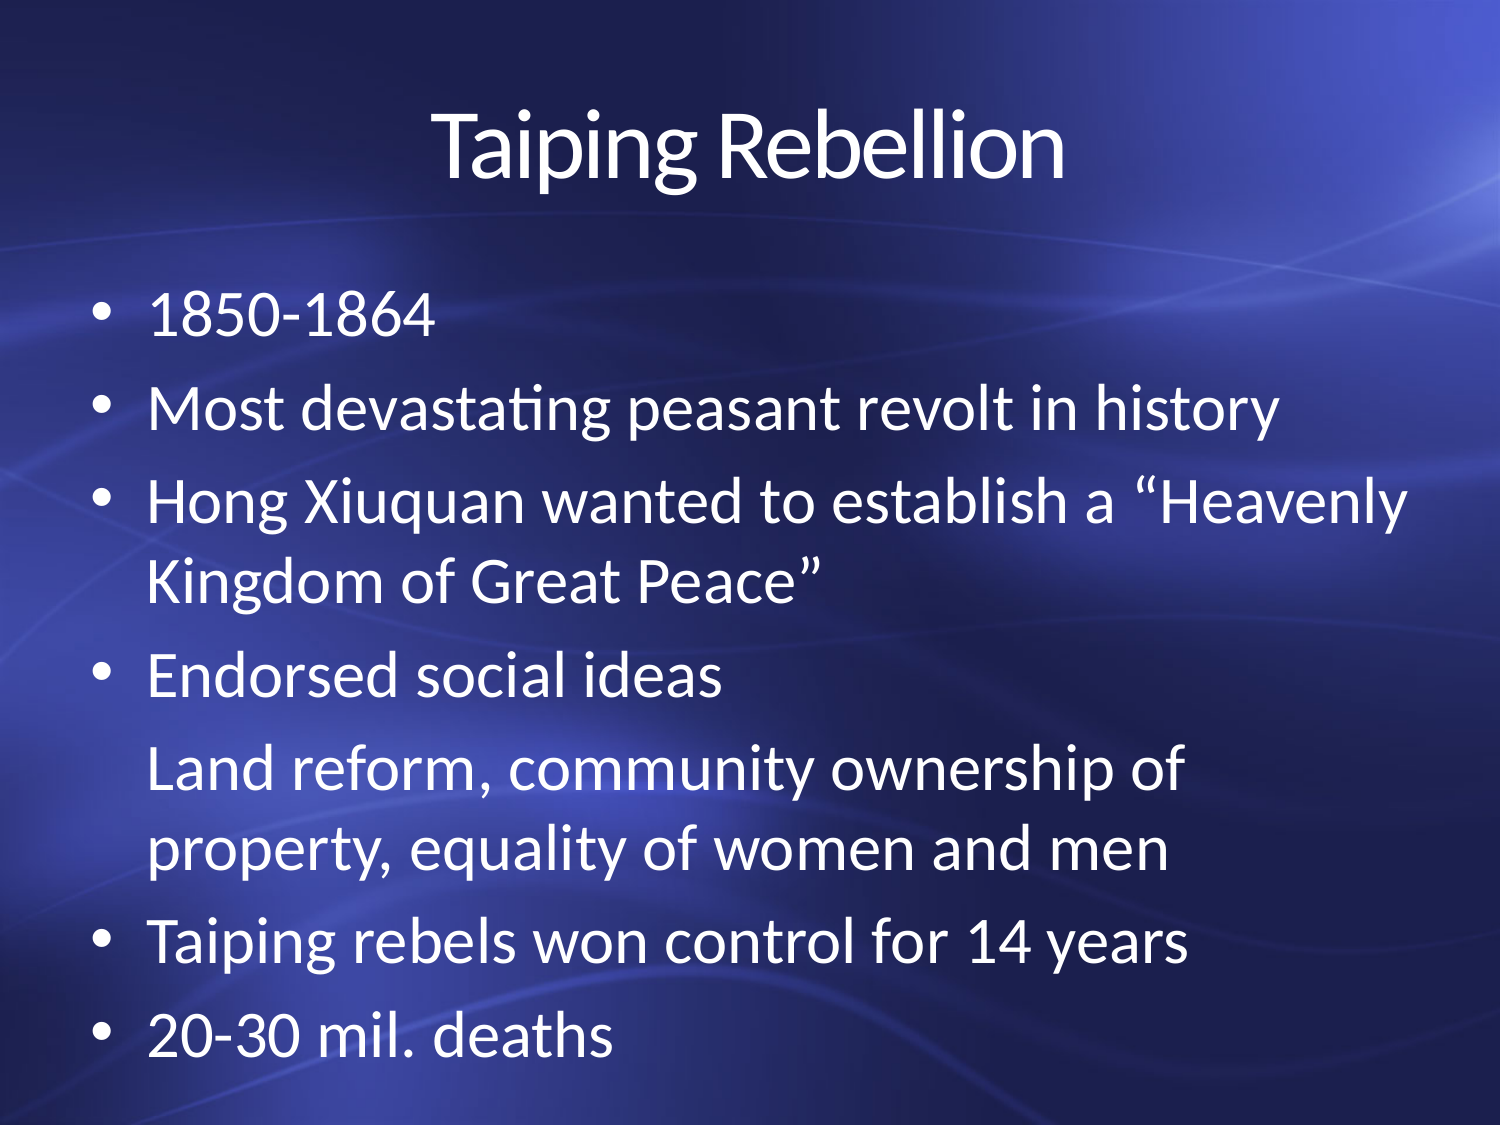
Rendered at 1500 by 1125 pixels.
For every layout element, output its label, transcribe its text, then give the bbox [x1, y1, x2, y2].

list 1850-1864 Most devastating peasant revolt in history Hong Xiuquan wanted to establish a “Heavenly Kingdom of Great Peace” Endorsed social ideas Land reform, community ownership of property, equality of women and men Taiping rebels won control for 14 years 20-30 mil. deaths [75, 262, 1425, 1088]
picture [0, 0, 1500, 1125]
title Taiping Rebellion [75, 45, 1425, 233]
